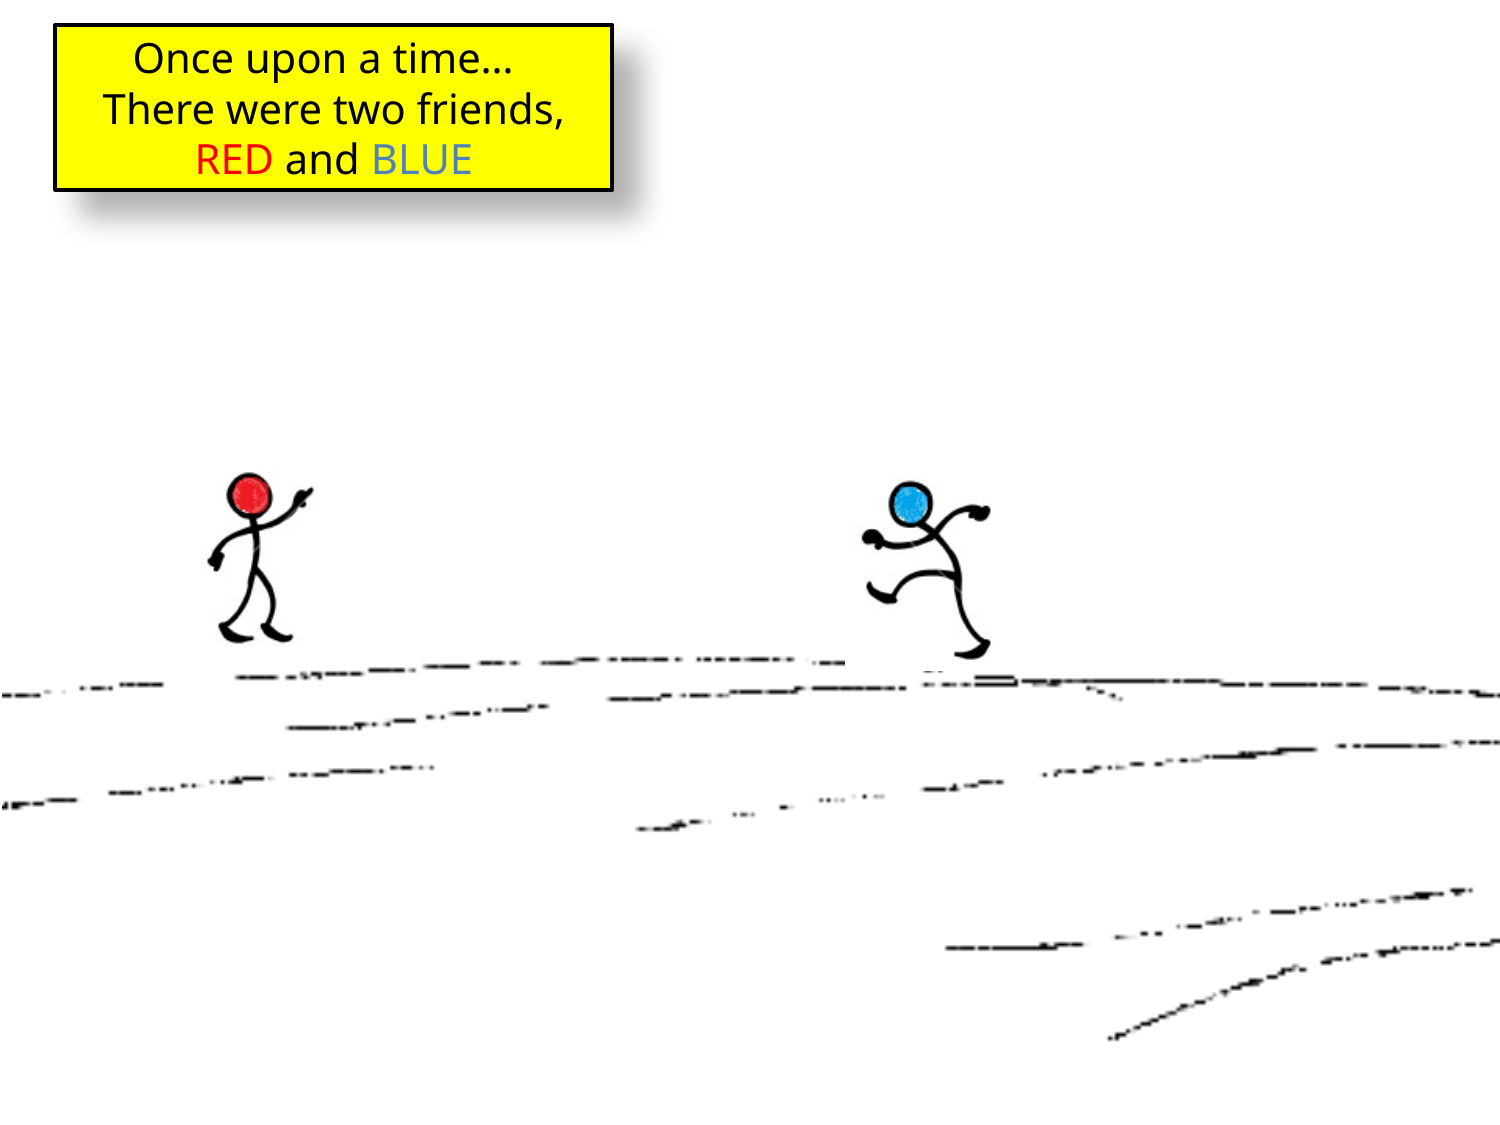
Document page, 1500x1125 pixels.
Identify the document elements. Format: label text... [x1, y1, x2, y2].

text_box Once upon a time… There were two friends, RED and BLUE [55, 24, 613, 190]
picture [1, 467, 1500, 1125]
